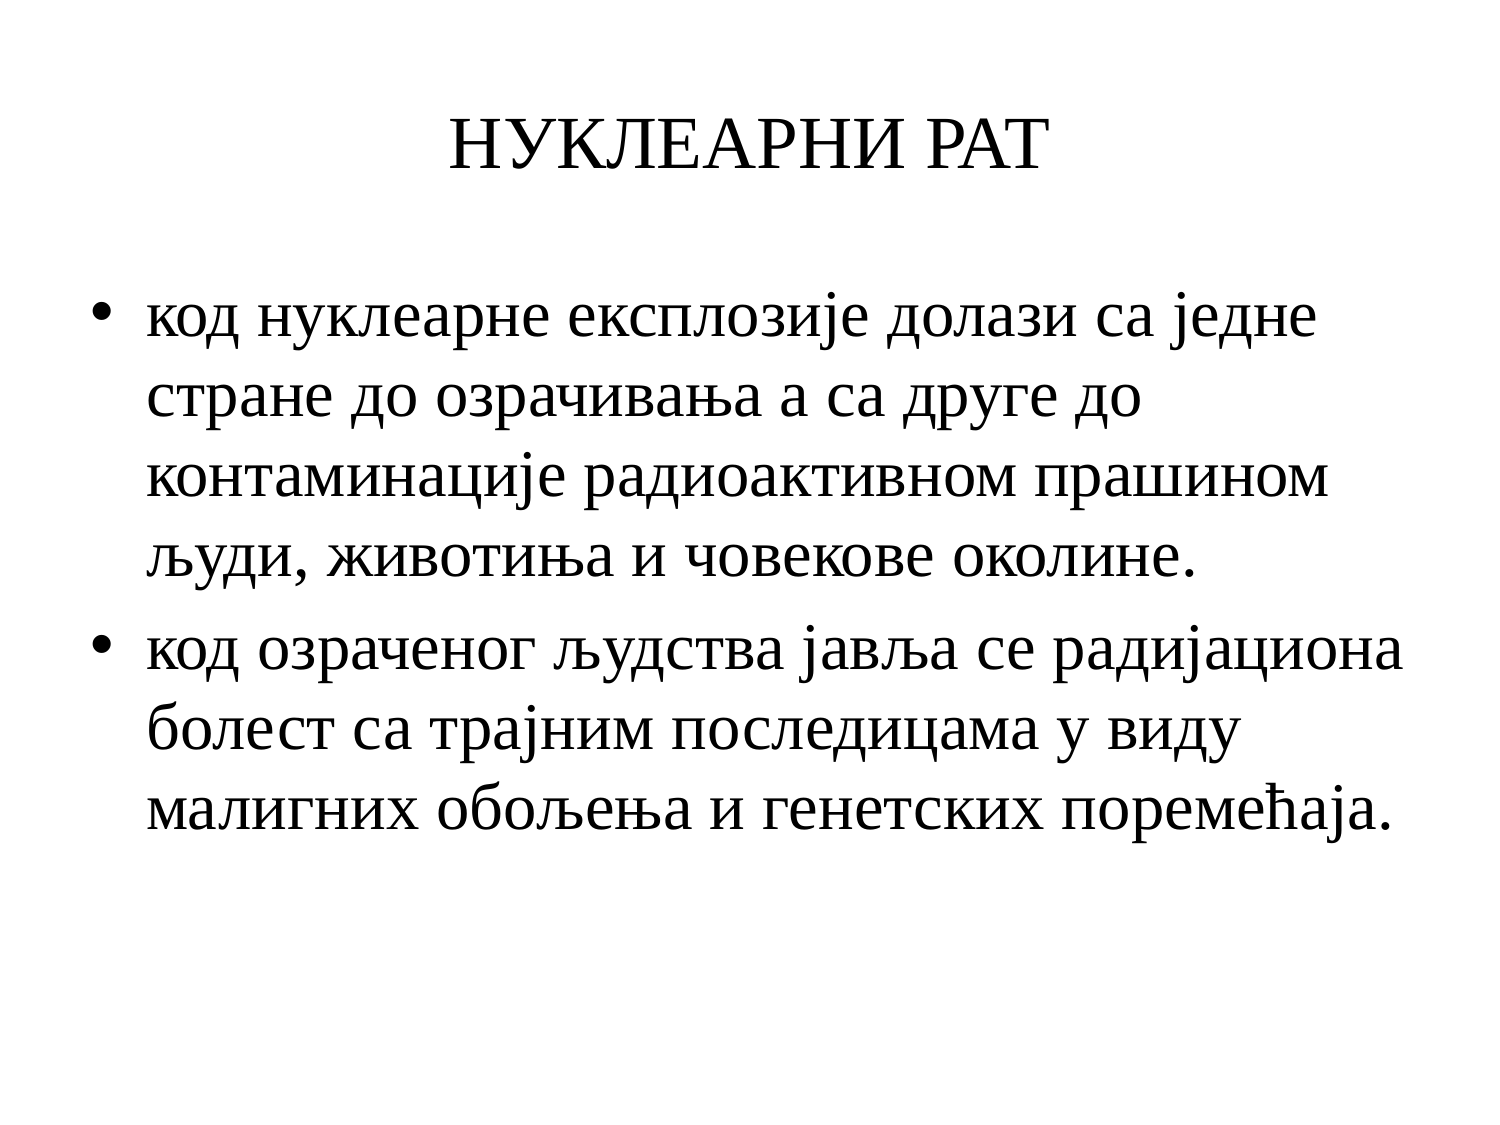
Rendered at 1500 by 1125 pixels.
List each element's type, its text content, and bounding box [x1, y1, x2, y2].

title НУКЛЕАРНИ РАТ [75, 45, 1425, 233]
list код нуклеарне експлозије долази са једне стране до озрачивања а са друге до контаминације радиоактивном прашином људи, животиња и човекове околине. код озраченог људства јавља се радијациона болест са трајним последицама у виду малигних обољења и генетских поремећаја. [75, 262, 1425, 1005]
